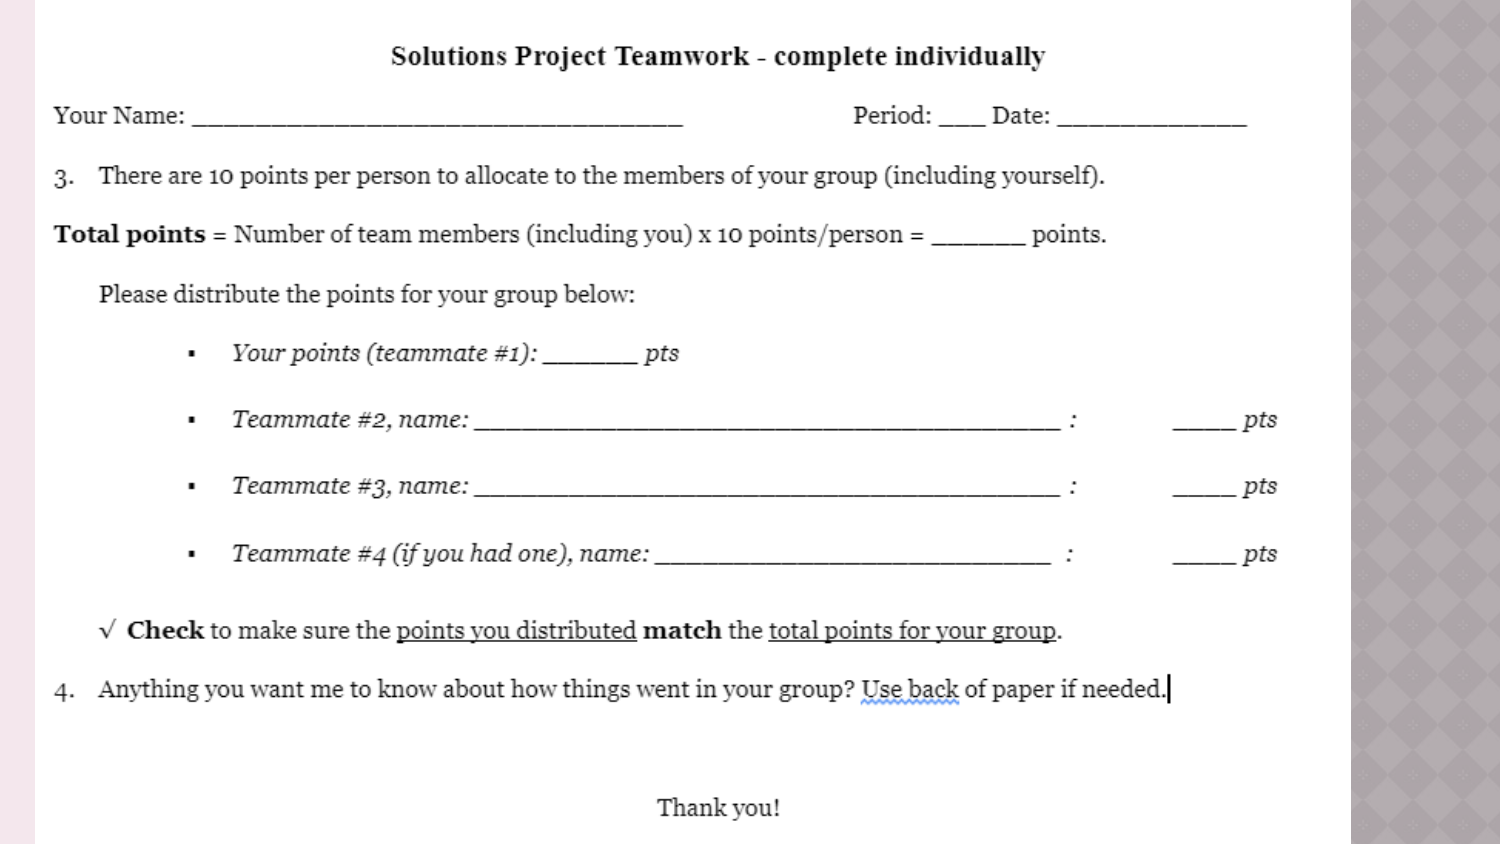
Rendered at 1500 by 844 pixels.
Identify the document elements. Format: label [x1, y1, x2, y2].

picture [35, 0, 1351, 844]
